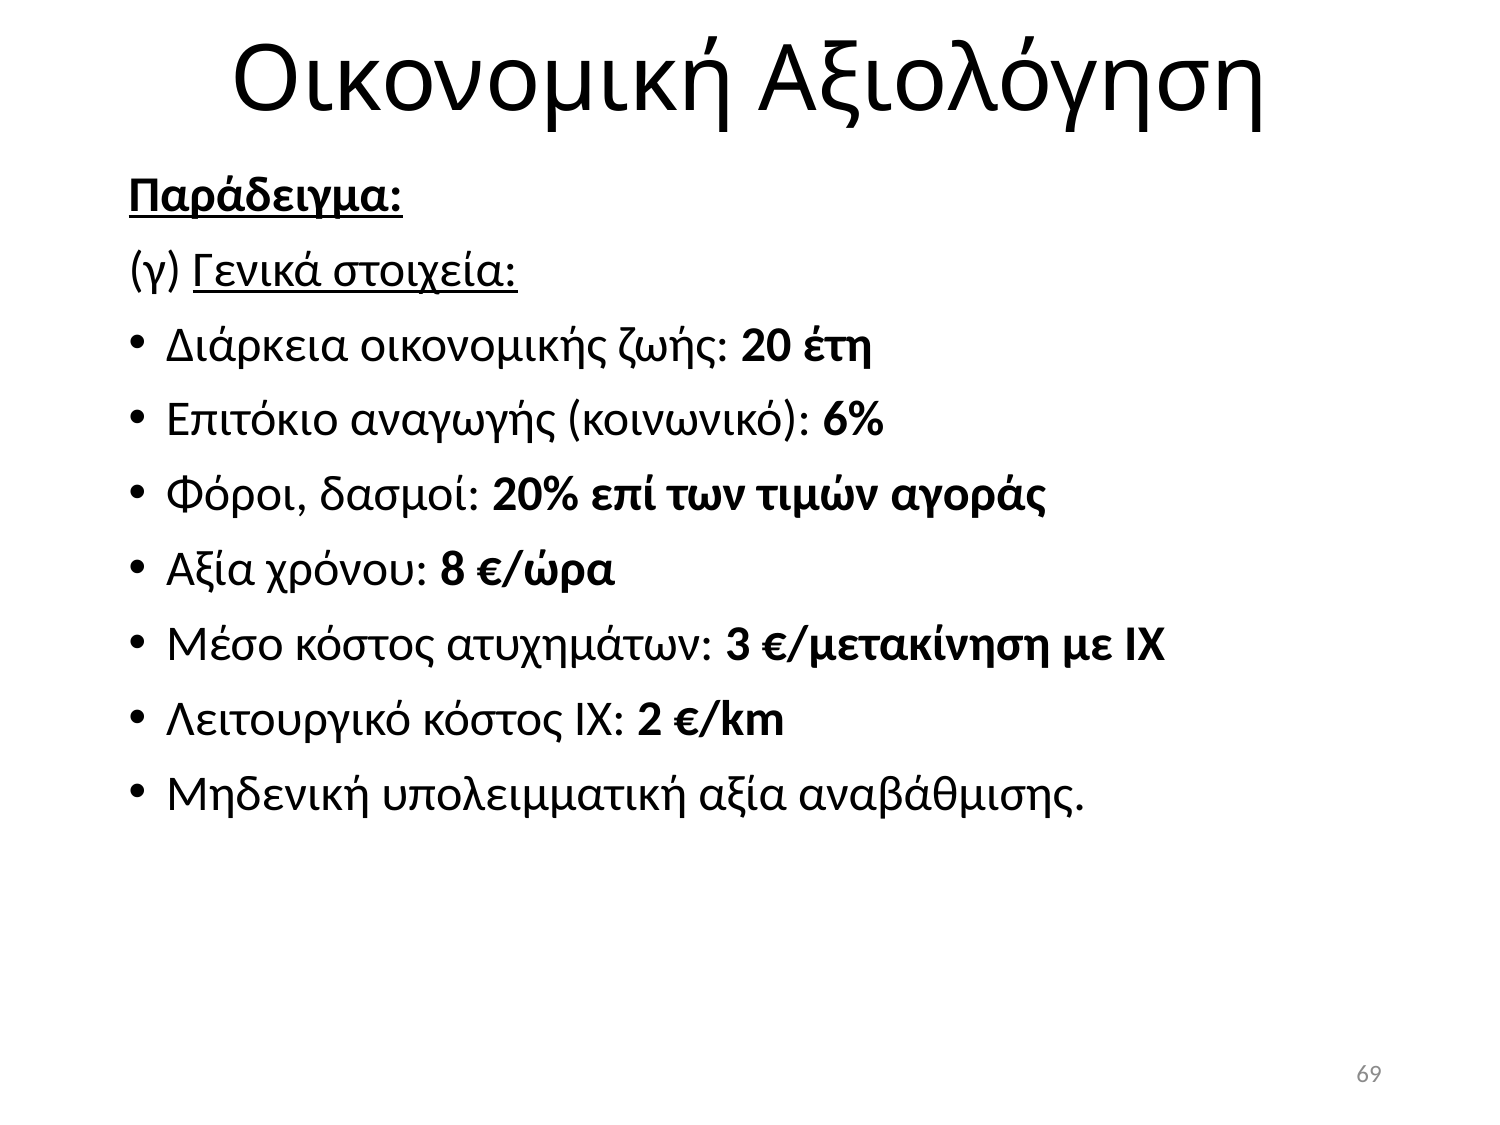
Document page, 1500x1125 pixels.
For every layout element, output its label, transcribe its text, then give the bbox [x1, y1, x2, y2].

title Οικονομική Αξιολόγηση [0, 0, 1500, 161]
slide_number 69 [1059, 1042, 1397, 1103]
list Παράδειγμα: (γ) Γενικά στοιχεία: Διάρκεια οικονομικής ζωής: 20 έτη Επιτόκιο αναγωγής (κοινωνικό): 6% Φόροι, δασμοί: 20% επί των τιμών αγοράς Αξία χρόνου: 8 €/ώρα Μέσο κόστος ατυχημάτων: 3 €/μετακίνηση με ΙΧ Λειτουργικό κόστος ΙΧ: 2 €/km Μηδενική υπολειμματική αξία αναβάθμισης. [113, 160, 1378, 962]
